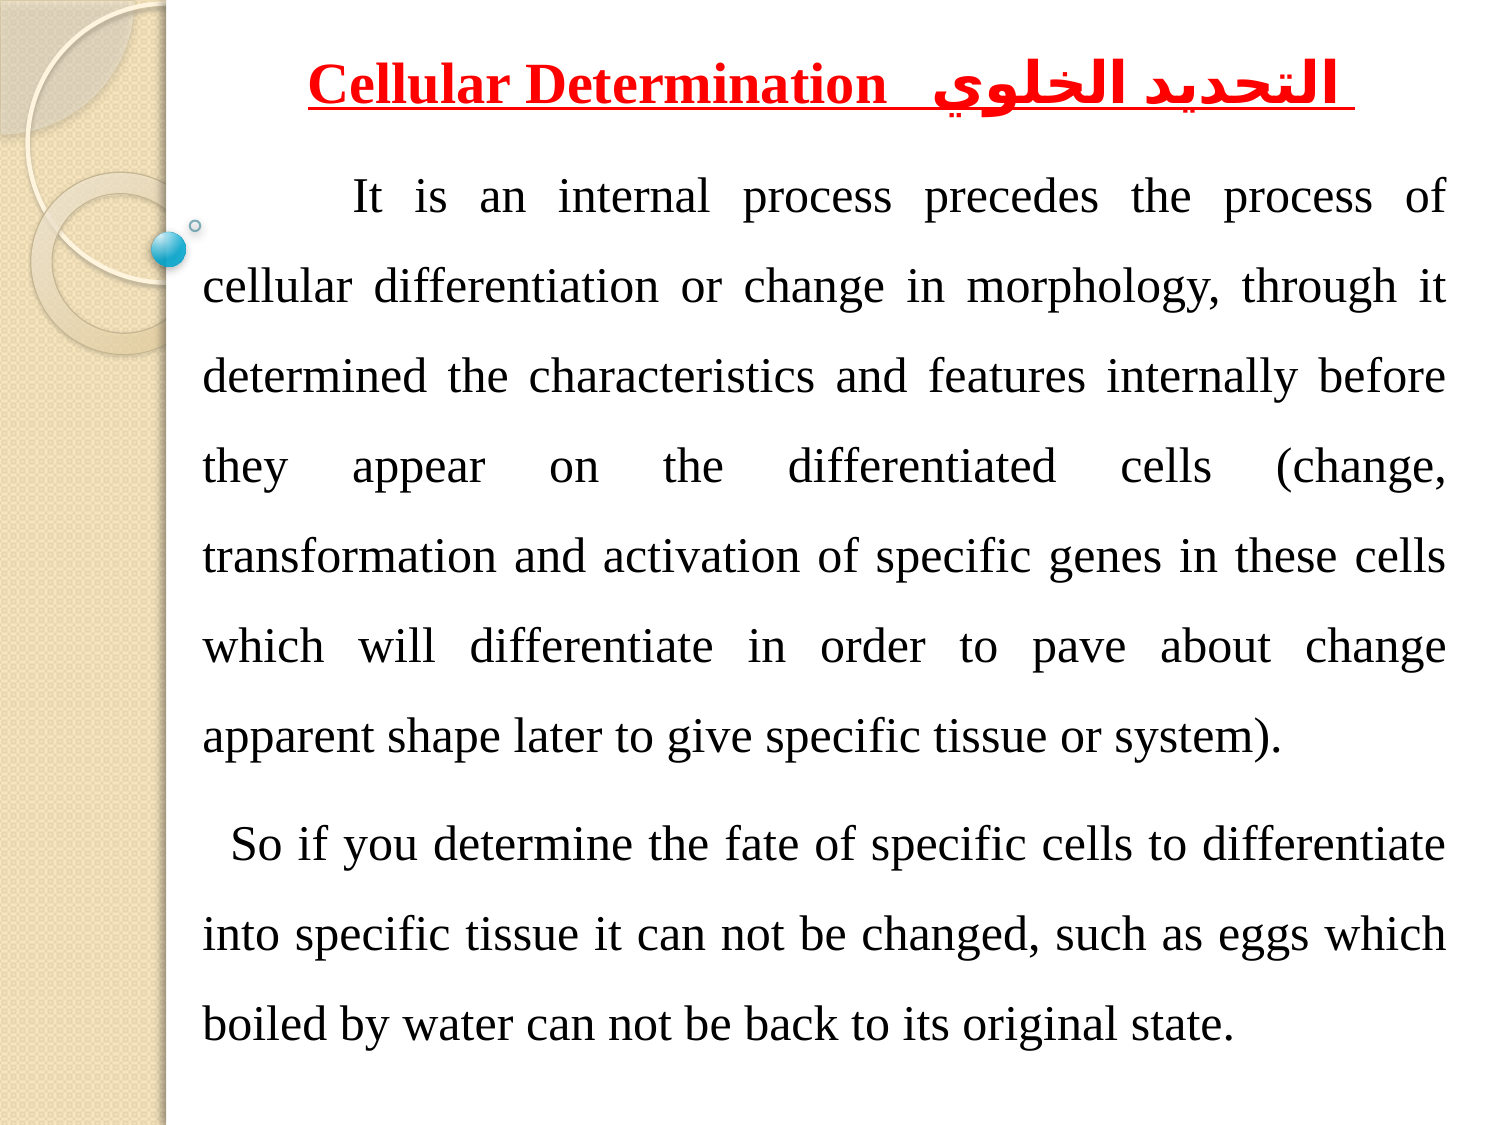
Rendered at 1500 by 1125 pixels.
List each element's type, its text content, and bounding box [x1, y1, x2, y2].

text_box Cellular Determination التحديد الخلوي [287, 37, 1375, 123]
text_box So if you determine the fate of specific cells to differentiate into specific tissue it can not be changed, such as eggs which boiled by water can not be back to its original state. [187, 773, 1463, 1058]
text_box It is an internal process precedes the process of cellular differentiation or change in morphology, through it determined the characteristics and features internally before they appear on the differentiated cells (change, transformation and activation of specific genes in these cells which will differentiate in order to pave about change apparent shape later to give specific tissue or system). [187, 124, 1463, 770]
